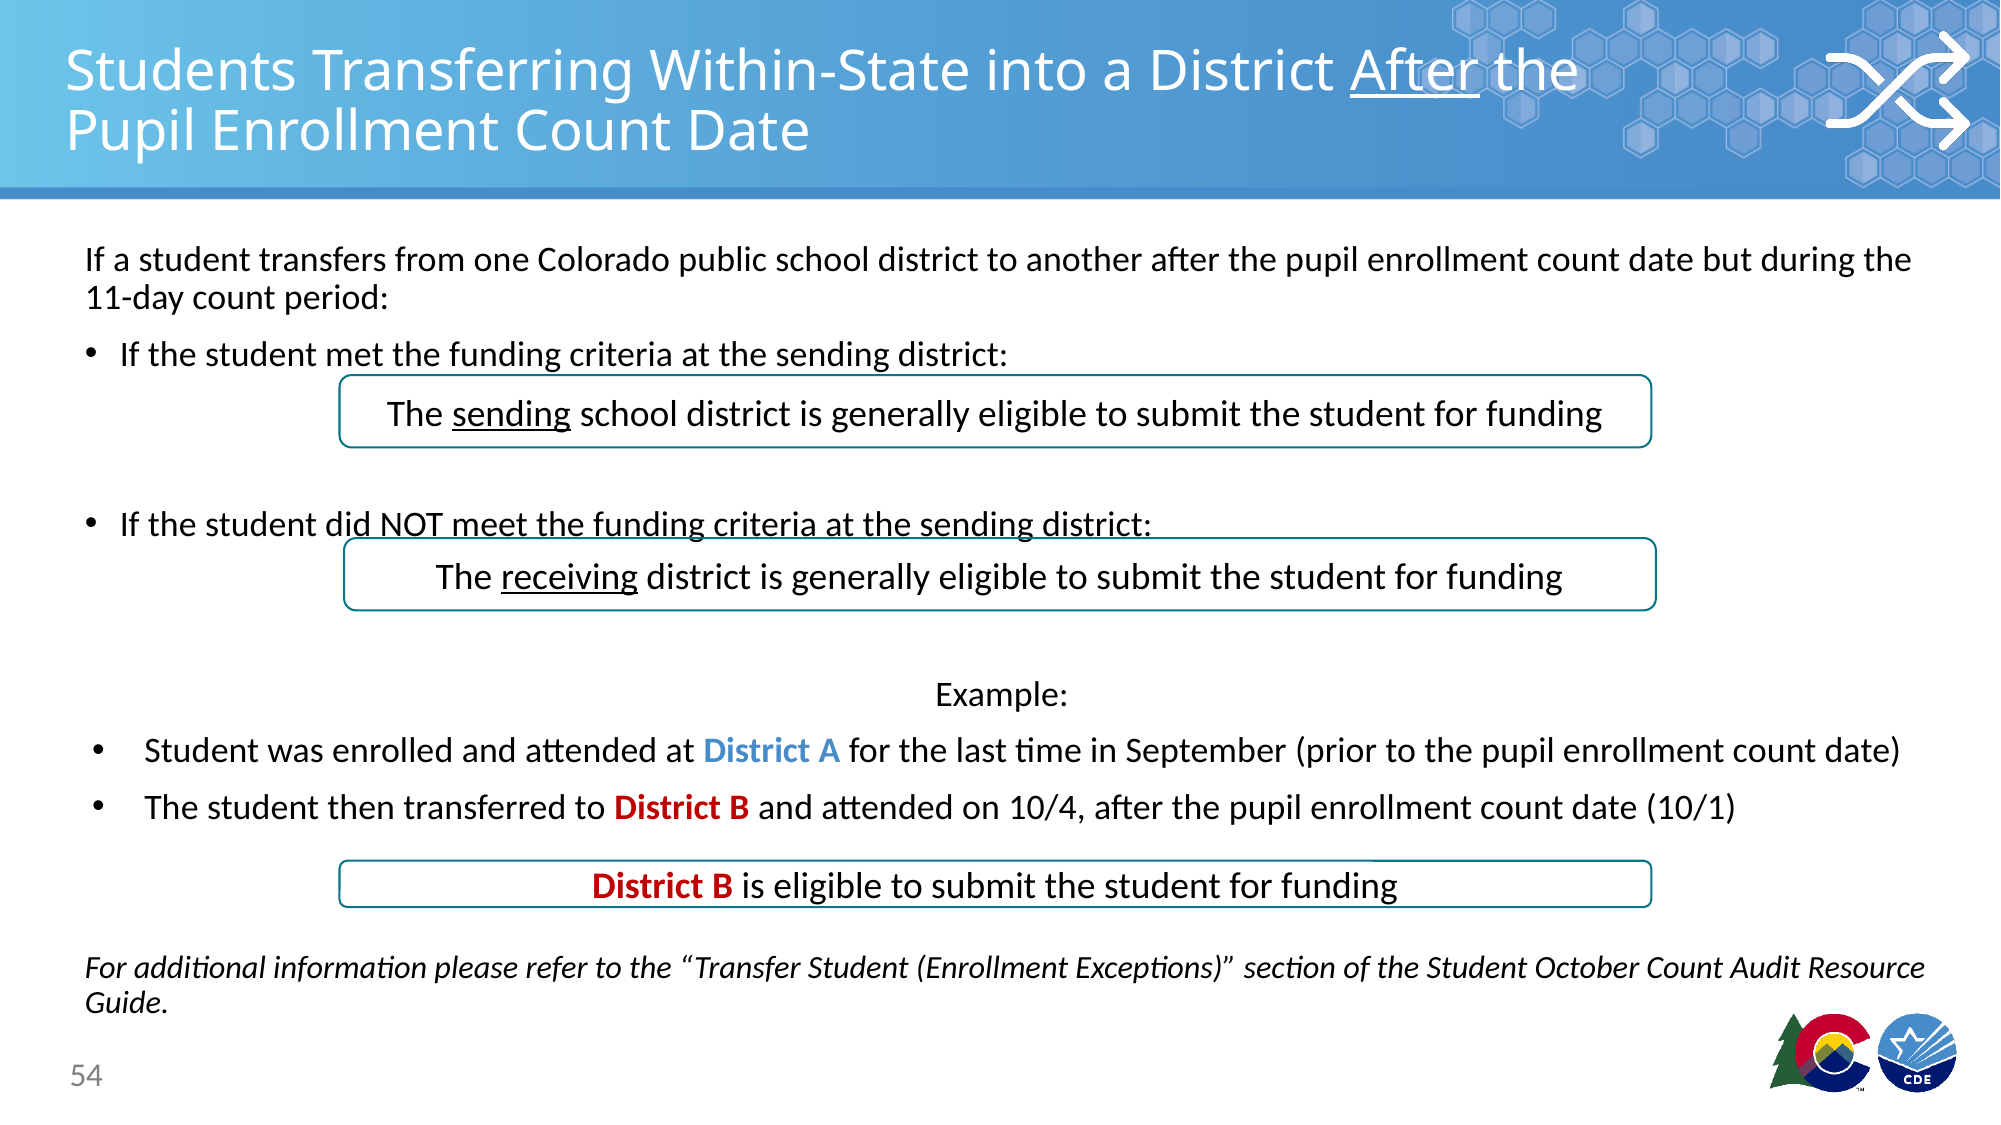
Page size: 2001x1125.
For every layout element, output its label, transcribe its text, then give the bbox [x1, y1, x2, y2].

text_box The receiving district is generally eligible to submit the student for funding [343, 537, 1657, 612]
list If a student transfers from one Colorado public school district to another after the pupil enrollment count date but during the 11-day count period: If the student met the funding criteria at the sending district: If the student did NOT meet the funding criteria at the sending district: Example: Student was enrolled and attended at District A for the last time in September (prior to the pupil enrollment count date) The student then transferred to District B and attended on 10/4, after the pupil enrollment count date (10/1) For additional information please refer to the “Transfer Student (Enrollment Exceptions)” section of the Student October Count Audit Resource Guide. [85, 239, 1936, 1025]
slide_number 54 [54, 1042, 505, 1103]
title Students Transferring Within-State into a District After the Pupil Enrollment Count Date [65, 41, 1652, 165]
text_box District B is eligible to submit the student for funding [338, 859, 1653, 909]
text_box The sending school district is generally eligible to submit the student for funding [338, 374, 1653, 449]
picture [1768, 1012, 1957, 1093]
picture [0, 0, 2000, 200]
